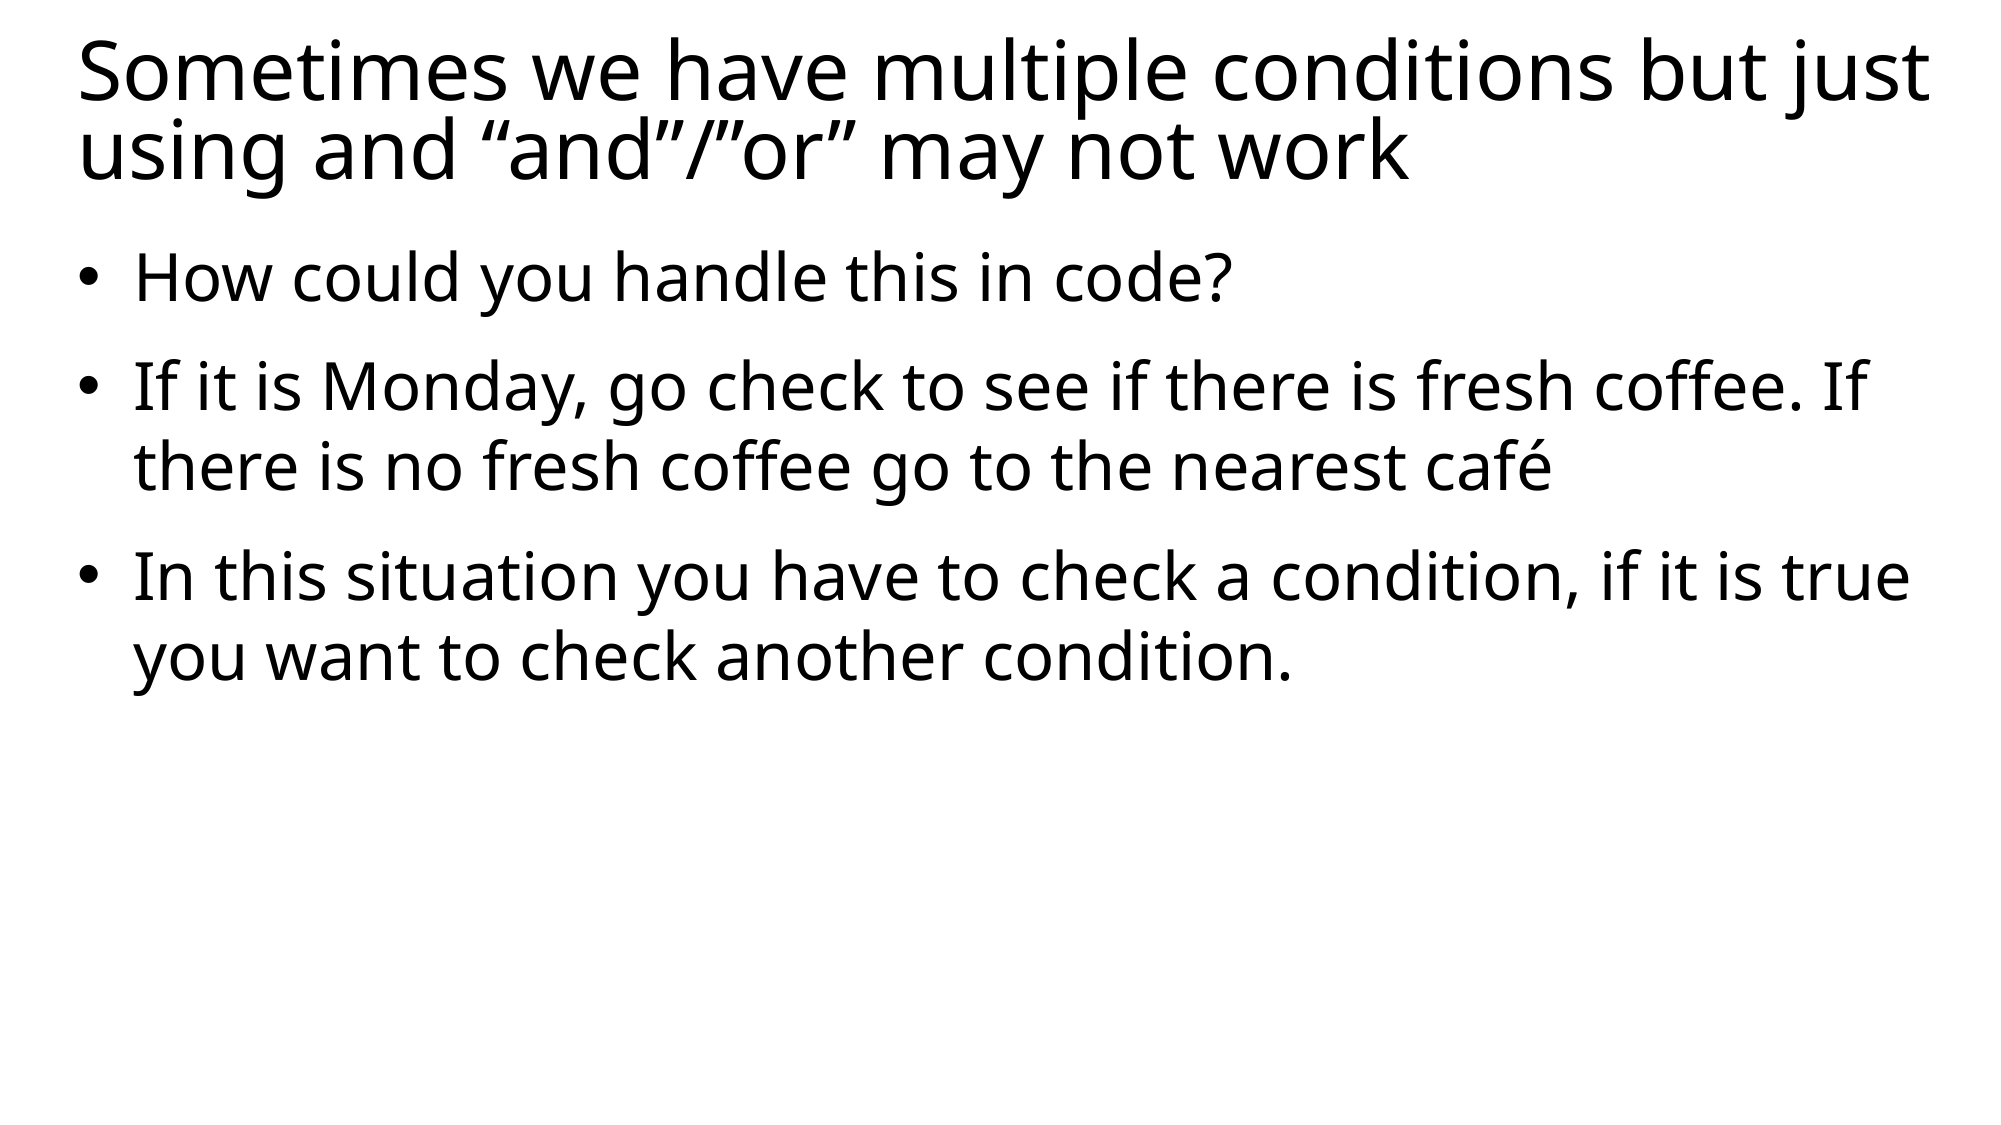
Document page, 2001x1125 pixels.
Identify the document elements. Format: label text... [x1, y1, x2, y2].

title Sometimes we have multiple conditions but just using and “and”/”or” may not work [62, 29, 1953, 205]
list How could you handle this in code? If it is Monday, go check to see if there is fresh coffee. If there is no fresh coffee go to the nearest café In this situation you have to check a condition, if it is true you want to check another condition. [62, 227, 1953, 1096]
